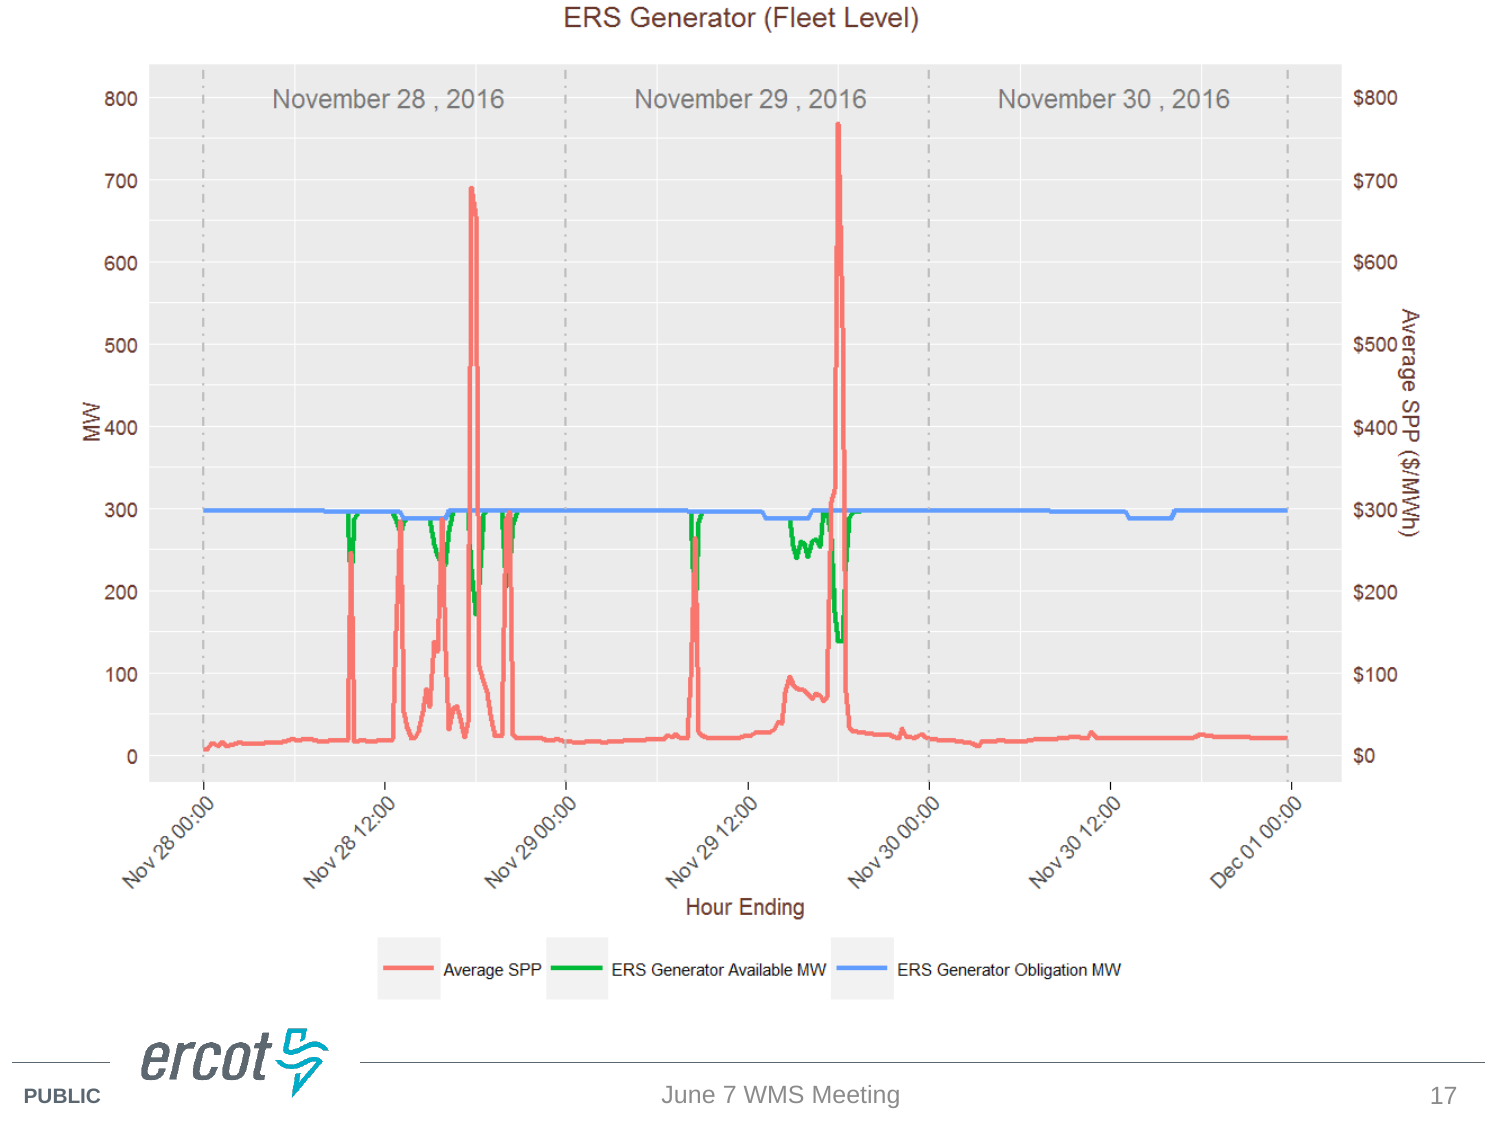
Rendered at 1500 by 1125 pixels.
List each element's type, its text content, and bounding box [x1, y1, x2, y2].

slide_number 17 [1400, 1076, 1488, 1113]
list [74, 0, 1426, 1013]
picture [137, 1024, 332, 1100]
footer June 7 WMS Meeting [450, 1074, 1113, 1113]
